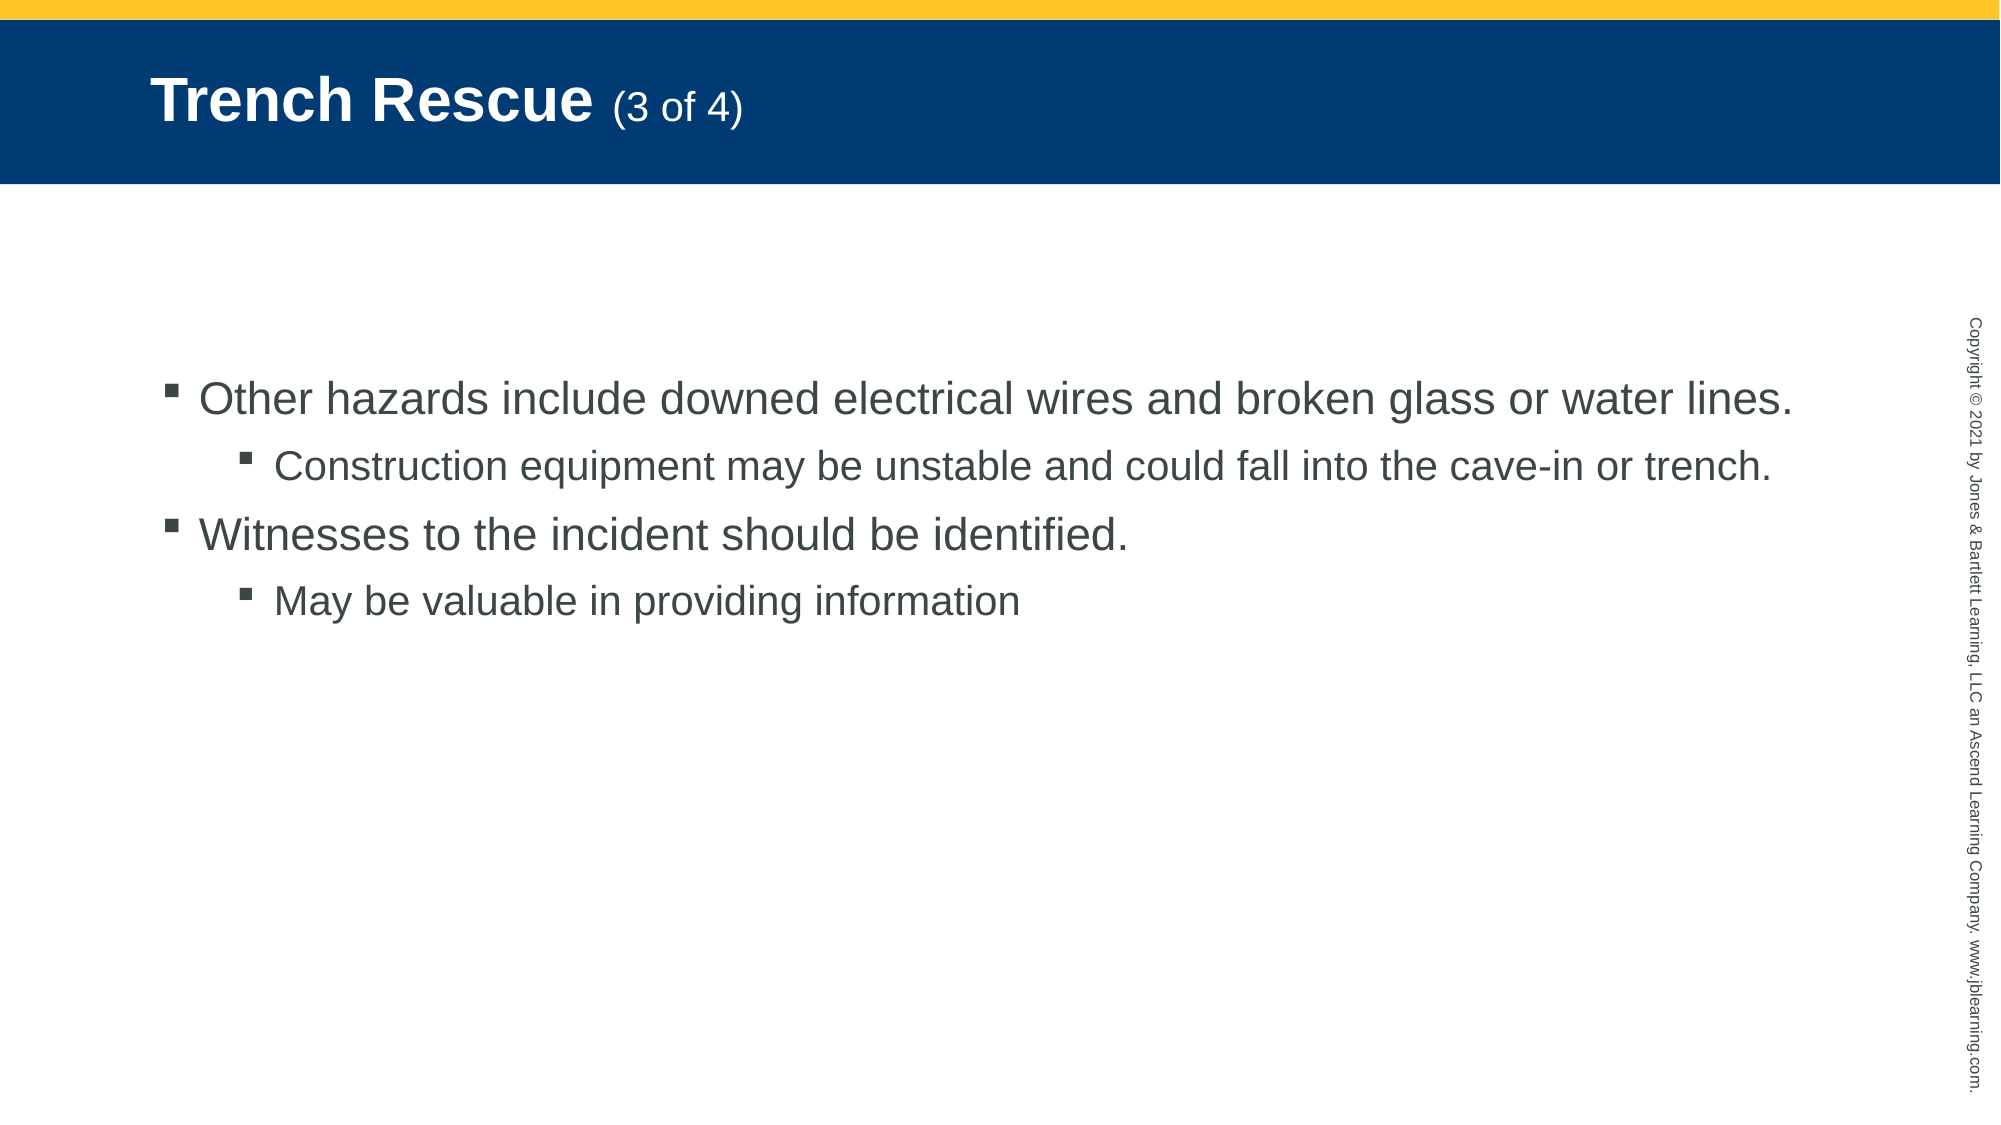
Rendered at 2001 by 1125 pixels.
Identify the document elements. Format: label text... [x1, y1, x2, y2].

title Trench Rescue (3 of 4) [0, 19, 2000, 185]
list Other hazards include downed electrical wires and broken glass or water lines. Construction equipment may be unstable and could fall into the cave-in or trench. Witnesses to the incident should be identified. May be valuable in providing information [146, 361, 1859, 1016]
